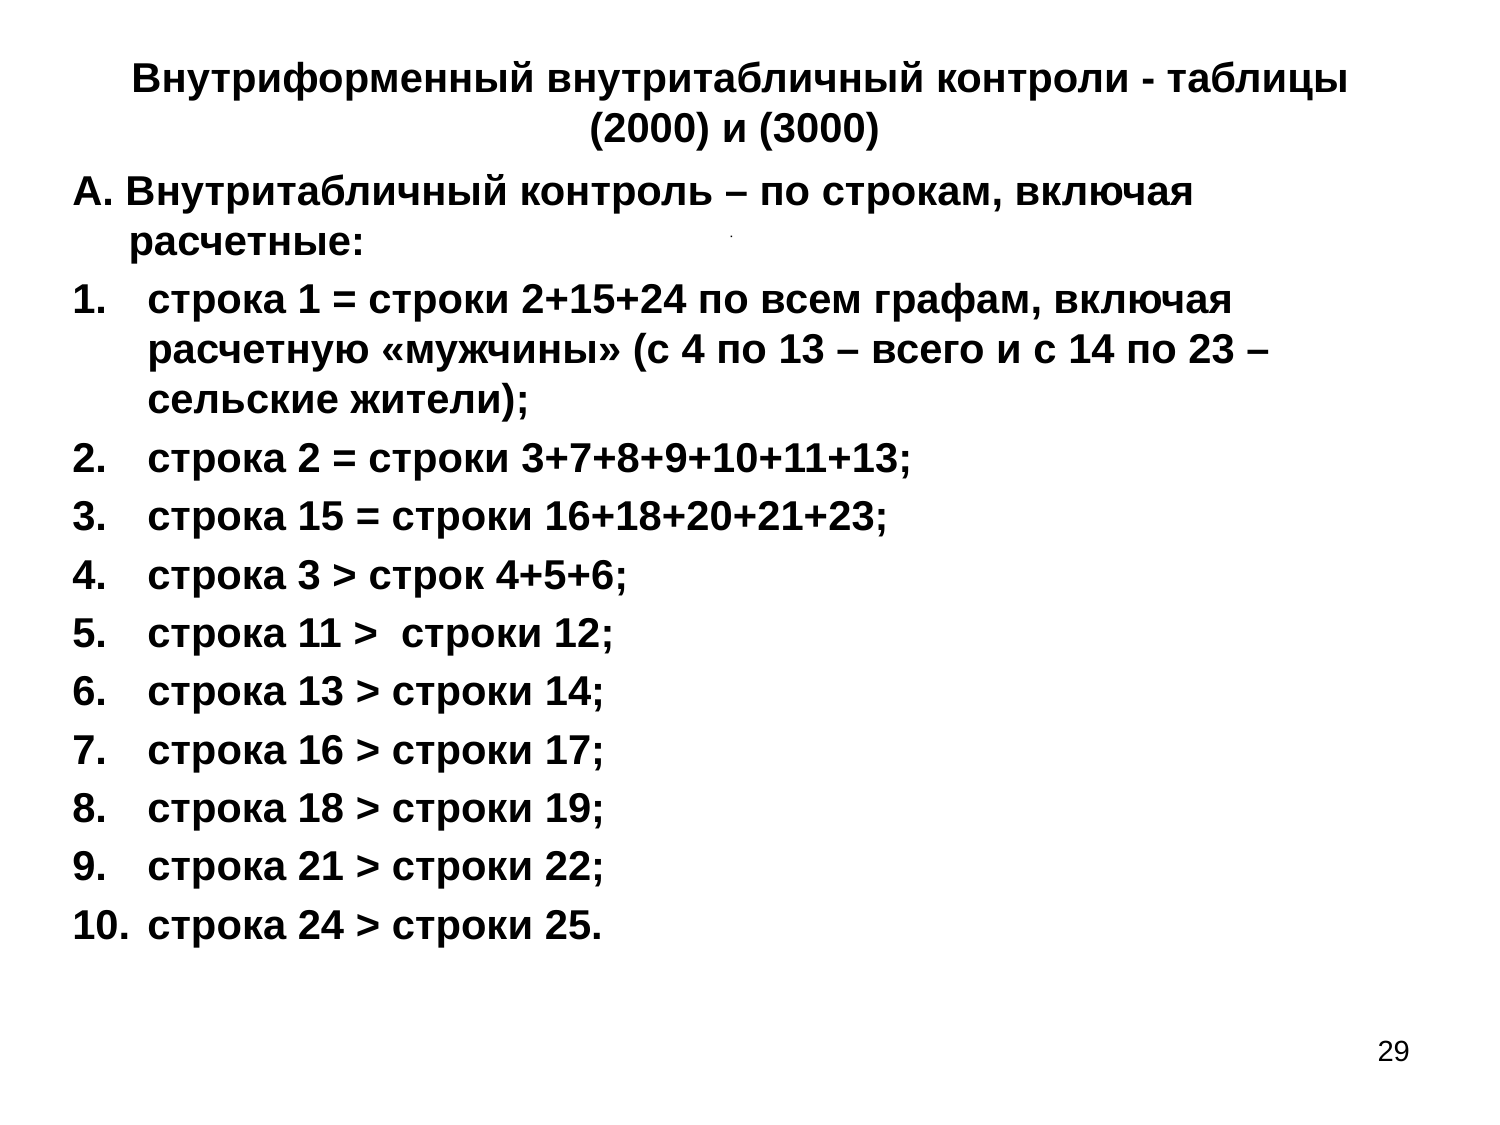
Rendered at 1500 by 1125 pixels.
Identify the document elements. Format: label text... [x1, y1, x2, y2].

slide_number 29 [1074, 1025, 1425, 1103]
list А. Внутритабличный контроль – по строкам, включая расчетные: строка 1 = строки 2+15+24 по всем графам, включая расчетную «мужчины» (с 4 по 13 – всего и с 14 по 23 – сельские жители); строка 2 = строки 3+7+8+9+10+11+13; строка 15 = строки 16+18+20+21+23; строка 3 > строк 4+5+6; строка 11 > строки 12; строка 13 > строки 14; cтрока 16 > строки 17; строка 18 > строки 19; cтрока 21 > строки 22; cтрока 24 > строки 25. [57, 156, 1437, 1025]
title Внутриформенный внутритабличный контроли - таблицы (2000) и (3000) [55, 44, 1426, 157]
